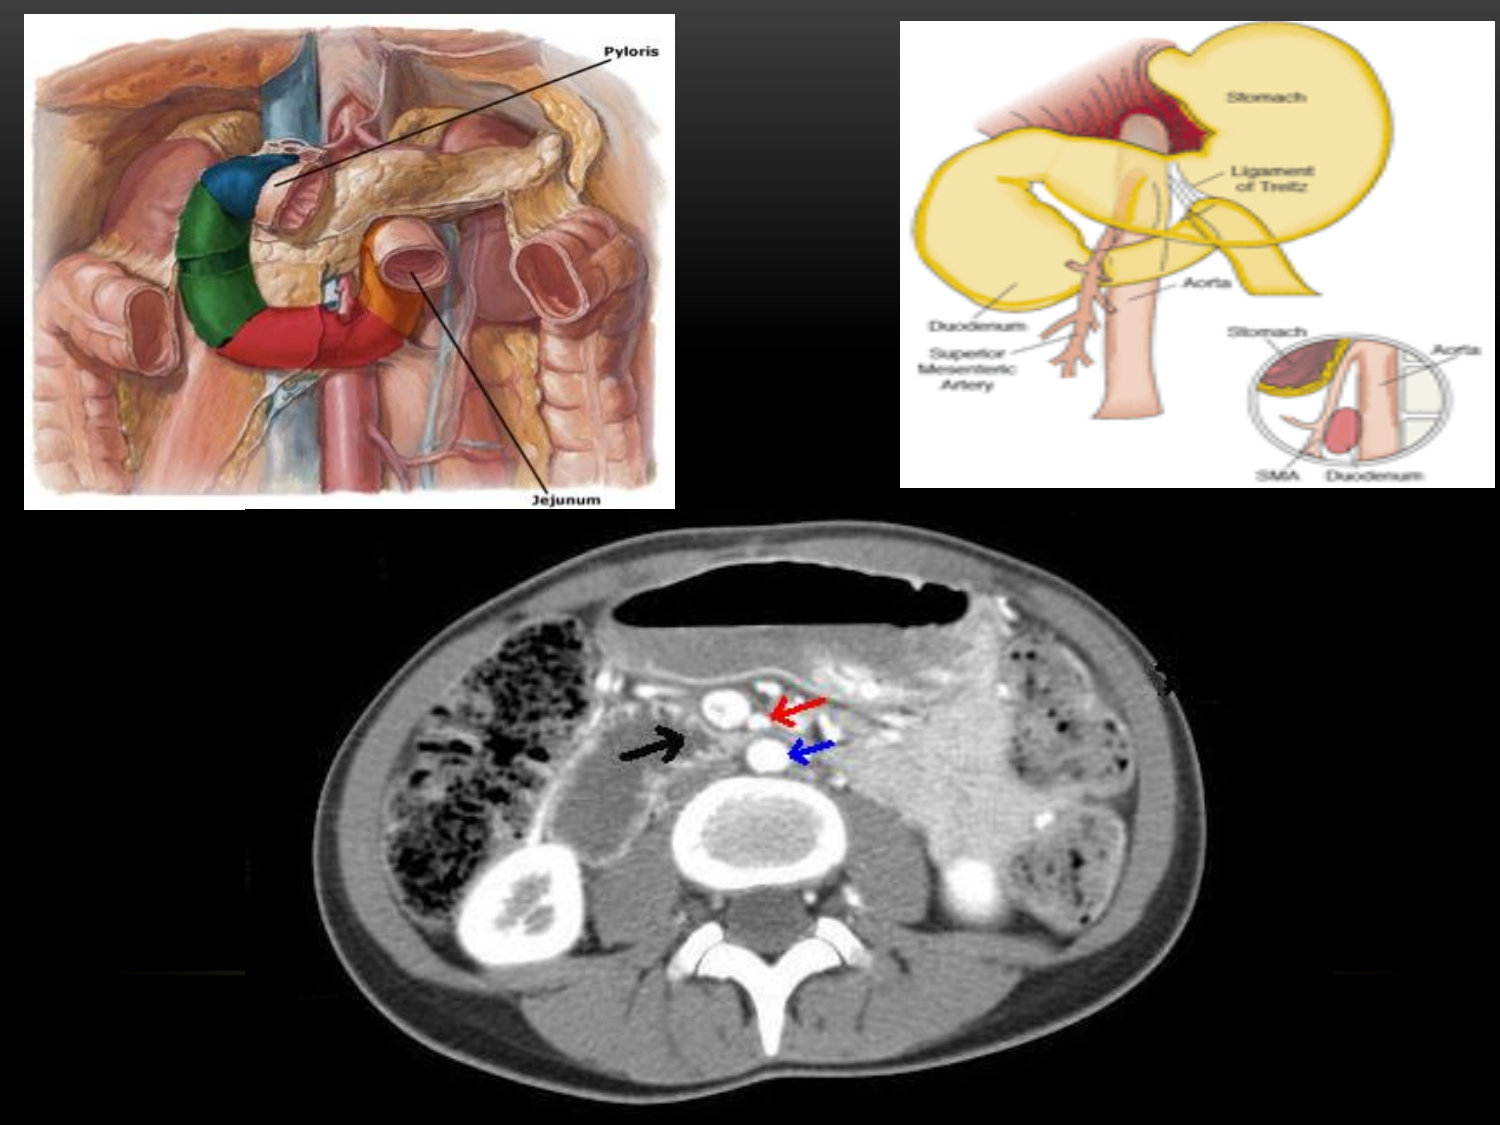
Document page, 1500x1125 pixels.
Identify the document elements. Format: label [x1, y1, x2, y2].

list [24, 13, 676, 511]
picture [0, 0, 1500, 1125]
